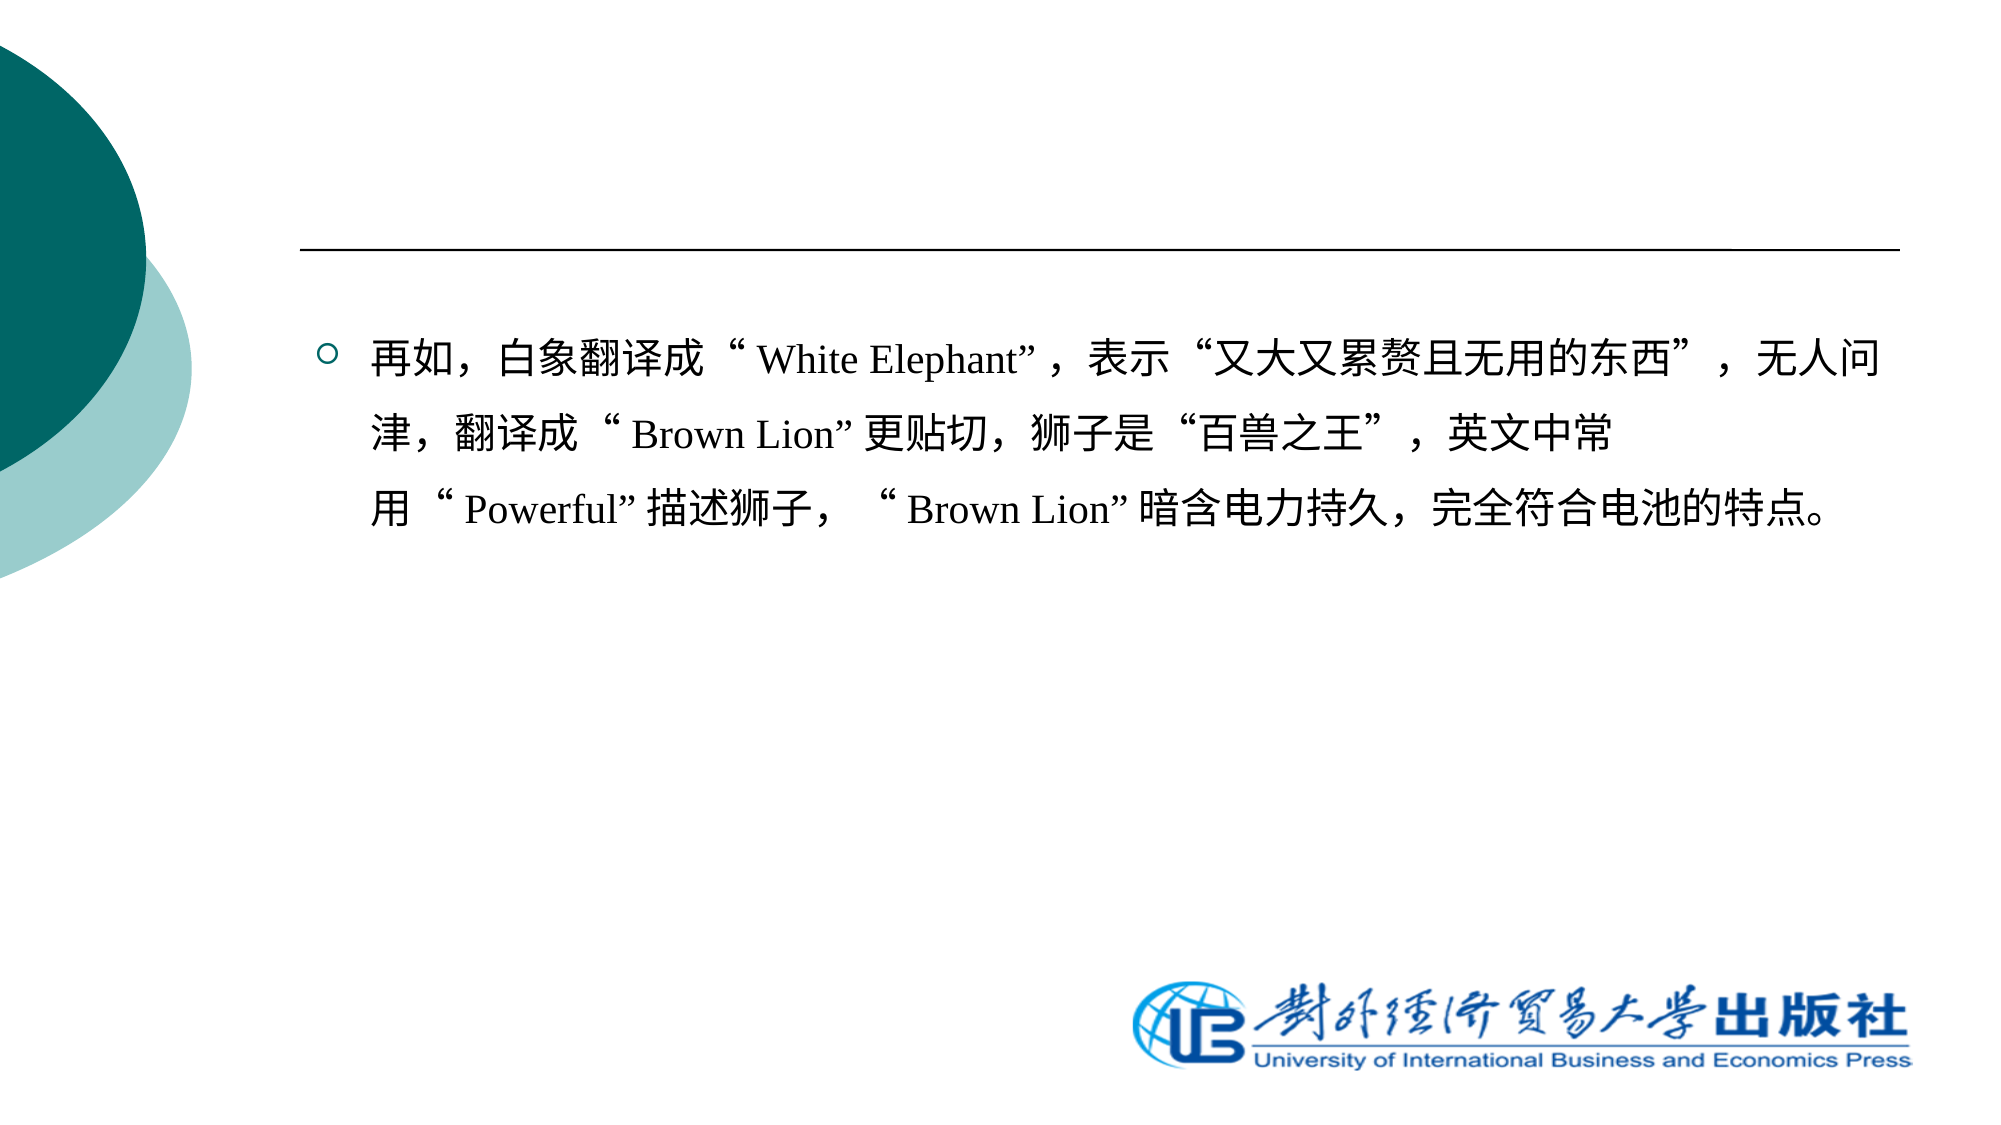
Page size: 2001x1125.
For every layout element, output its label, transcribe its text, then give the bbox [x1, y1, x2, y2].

list 再如，白象翻译成“White Elephant”，表示“又大又累赘且无用的东西”，无人问津，翻译成“Brown Lion”更贴切，狮子是“百兽之王”，英文中常用“Powerful”描述狮子，“Brown Lion”暗含电力持久，完全符合电池的特点。 [299, 299, 1900, 975]
picture [1054, 922, 2000, 1125]
